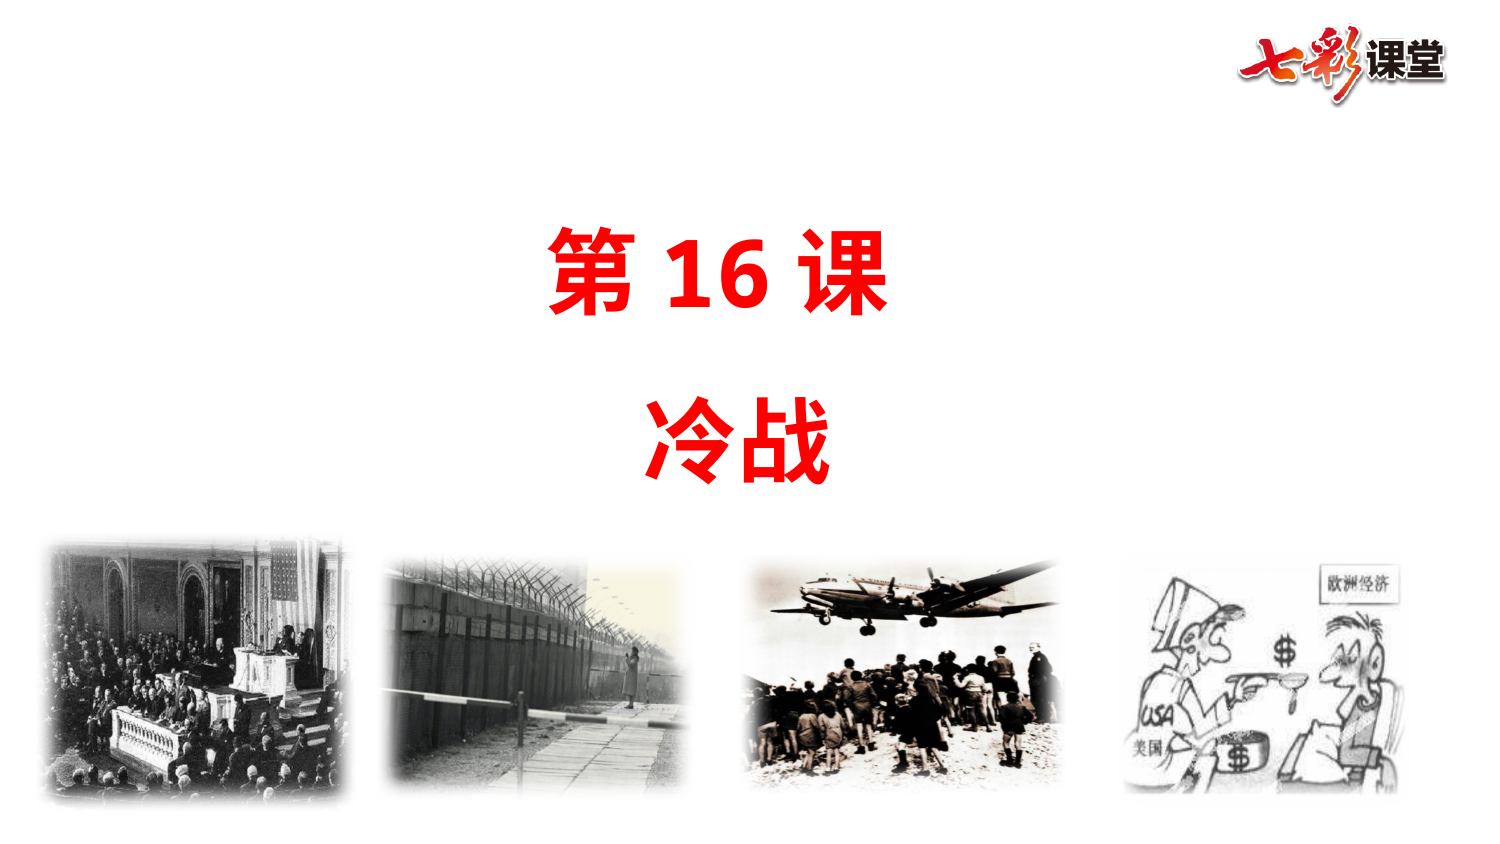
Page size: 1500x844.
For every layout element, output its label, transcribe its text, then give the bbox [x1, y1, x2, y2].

picture [34, 531, 359, 814]
text_box 第16课 冷战 [130, 150, 1345, 503]
picture [374, 551, 697, 803]
picture [1234, 20, 1451, 108]
picture [1115, 551, 1414, 808]
picture [737, 552, 1069, 796]
